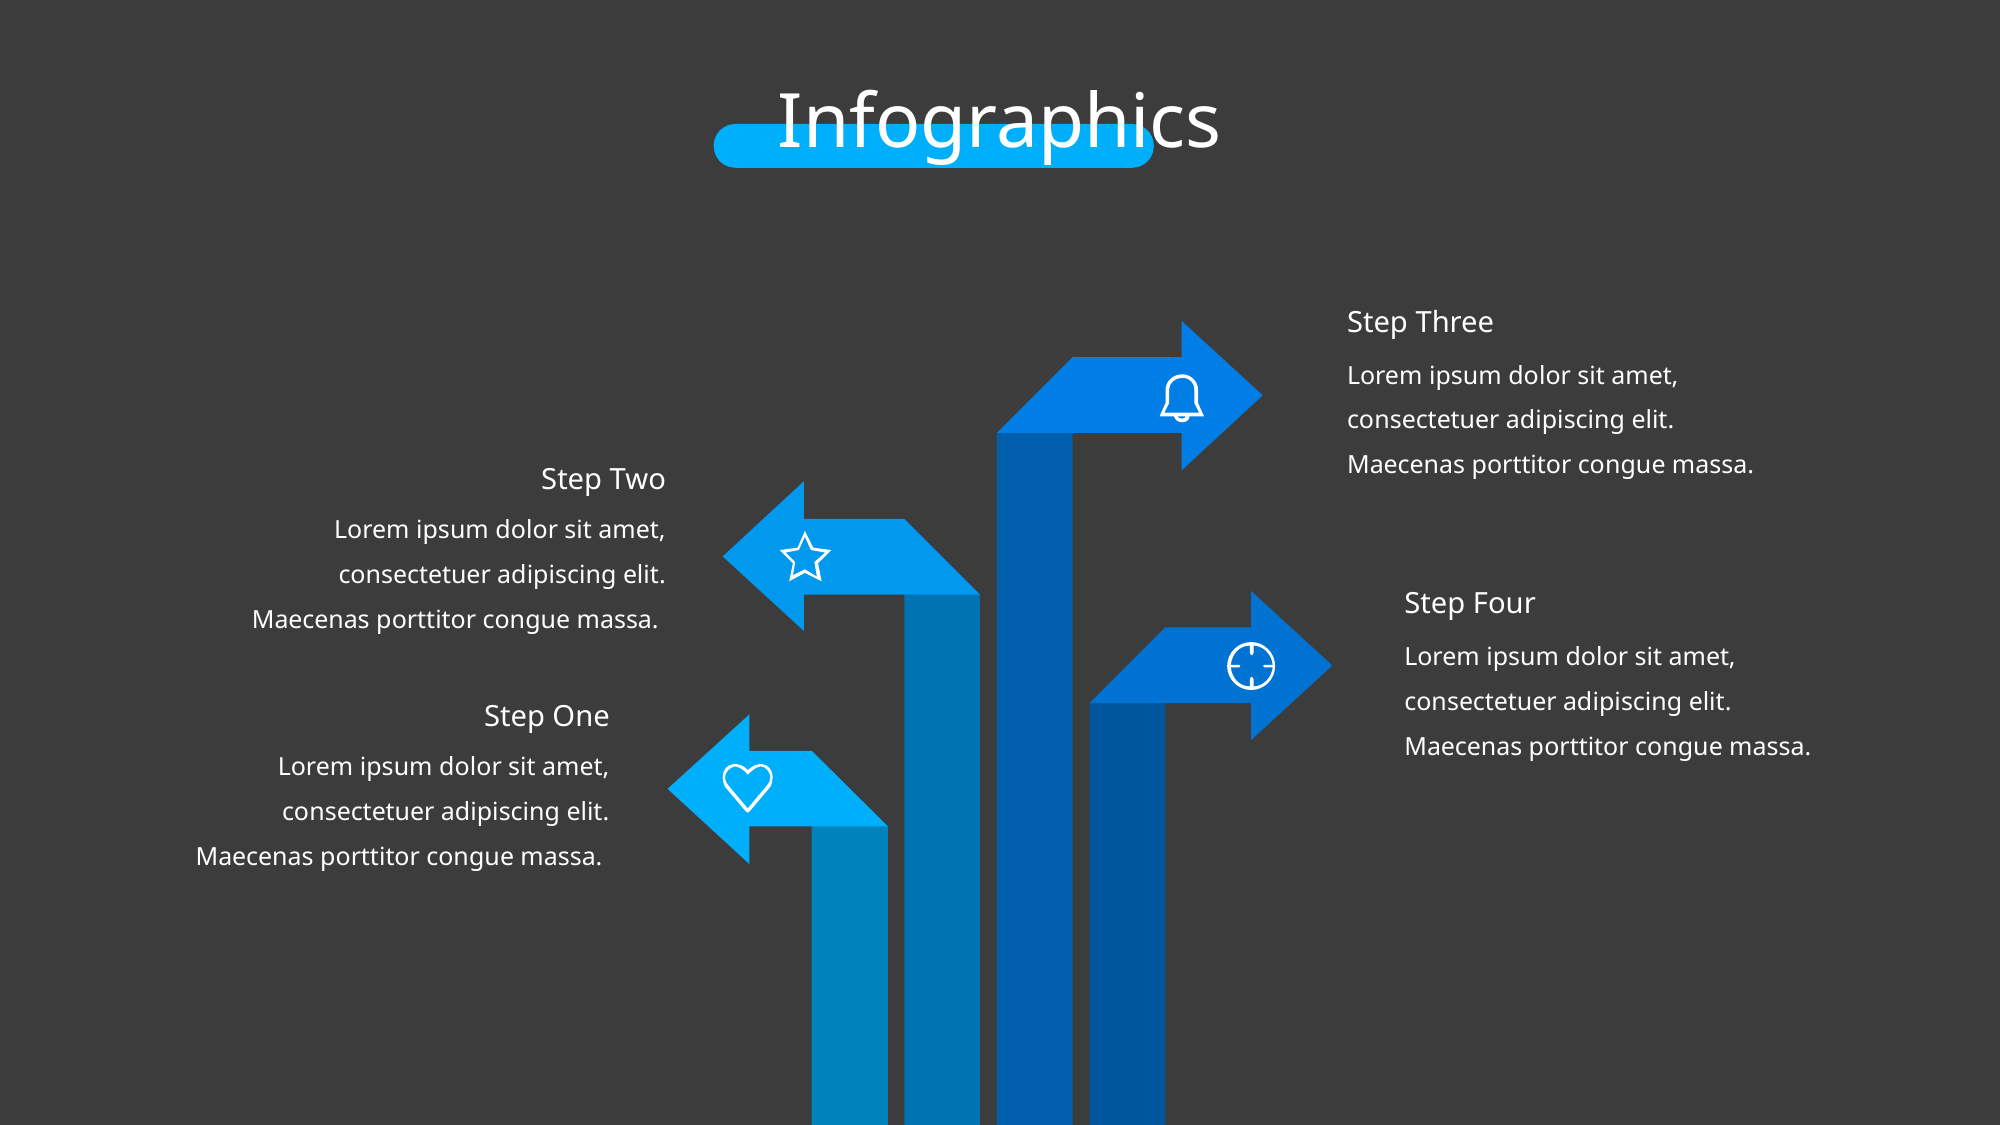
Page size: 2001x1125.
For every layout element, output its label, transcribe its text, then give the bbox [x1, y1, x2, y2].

text_box Step Two [256, 452, 681, 491]
text_box Lorem ipsum dolor sit amet, consectetuer adipiscing elit. Maecenas porttitor congue massa. [1332, 336, 1790, 487]
text_box Step Four [1389, 577, 1814, 618]
text_box [667, 714, 750, 864]
text_box [779, 530, 832, 582]
text_box Lorem ipsum dolor sit amet, consectetuer adipiscing elit. Maecenas porttitor congue massa. [1389, 618, 1848, 768]
text_box [1159, 374, 1205, 423]
text_box Step One [200, 689, 625, 728]
text_box [1181, 320, 1263, 471]
text_box [804, 518, 981, 595]
text_box [904, 595, 980, 1125]
text_box Lorem ipsum dolor sit amet, consectetuer adipiscing elit. Maecenas porttitor congue massa. [229, 491, 681, 641]
text_box Step Three [1332, 296, 1757, 336]
text_box [996, 357, 1181, 433]
text_box [811, 827, 888, 1125]
text_box [1227, 642, 1276, 691]
text_box [722, 481, 804, 631]
text_box [1089, 704, 1166, 1125]
text_box [722, 763, 773, 813]
text_box [996, 433, 1073, 1125]
title Infographics [42, 0, 1957, 248]
text_box [1089, 627, 1251, 704]
text_box Lorem ipsum dolor sit amet, consectetuer adipiscing elit. Maecenas porttitor congue massa. [172, 728, 625, 878]
text_box [1251, 591, 1333, 740]
text_box [750, 750, 888, 827]
